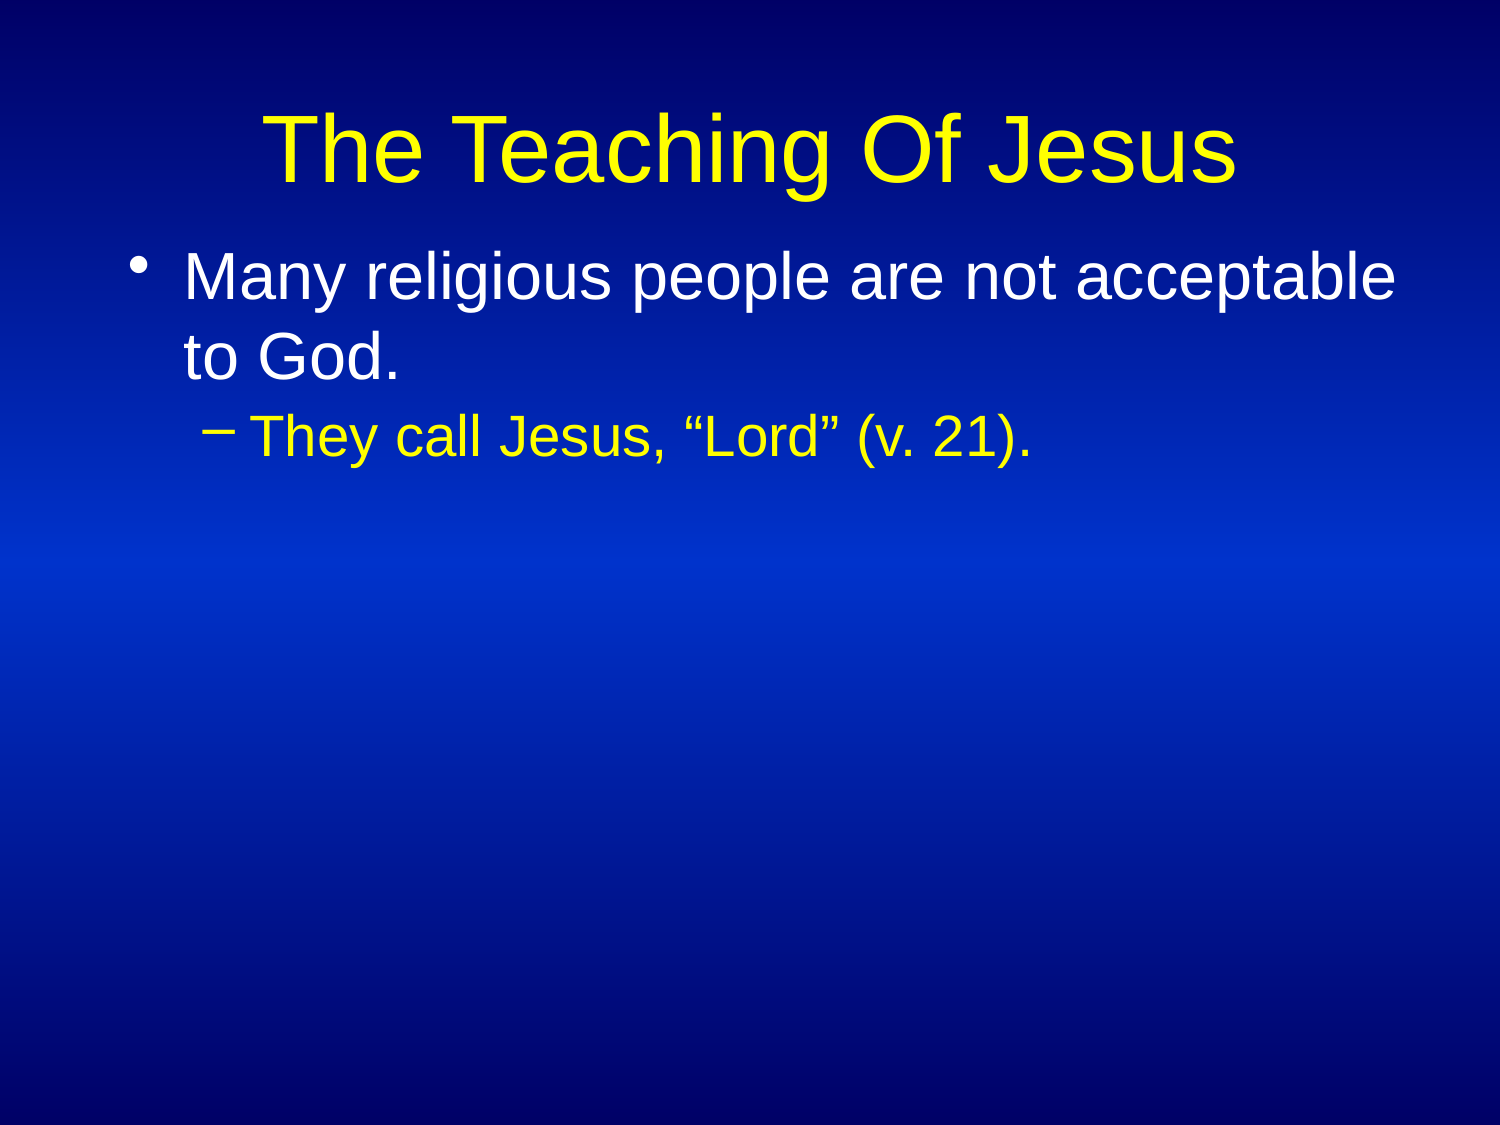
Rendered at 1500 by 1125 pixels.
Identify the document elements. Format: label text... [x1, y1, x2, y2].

list Many religious people are not acceptable to God. They call Jesus, “Lord” (v. 21). [112, 224, 1463, 850]
title The Teaching Of Jesus [37, 50, 1463, 238]
